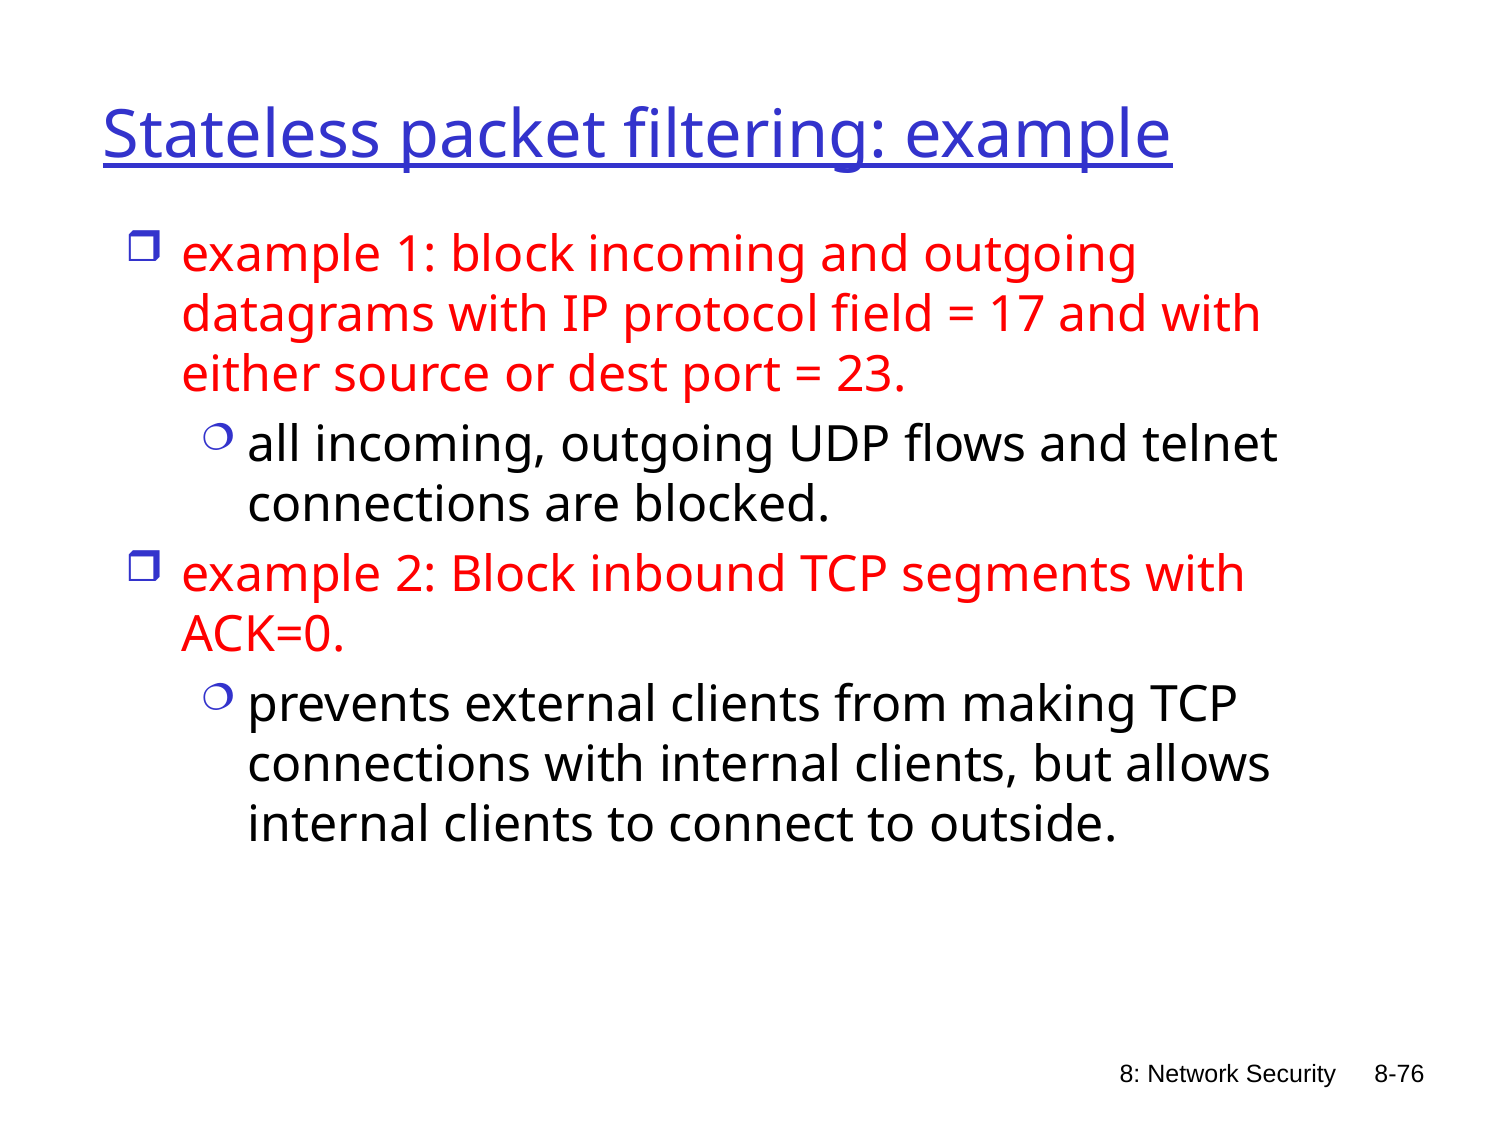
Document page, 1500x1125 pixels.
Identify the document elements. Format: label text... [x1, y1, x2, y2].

footer 8: Network Security [876, 1050, 1352, 1125]
slide_number 8-76 [1320, 1050, 1440, 1099]
list example 1: block incoming and outgoing datagrams with IP protocol field = 17 and with either source or dest port = 23. all incoming, outgoing UDP flows and telnet connections are blocked. example 2: Block inbound TCP segments with ACK=0. prevents external clients from making TCP connections with internal clients, but allows internal clients to connect to outside. [110, 214, 1352, 901]
title Stateless packet filtering: example [87, 37, 1363, 225]
